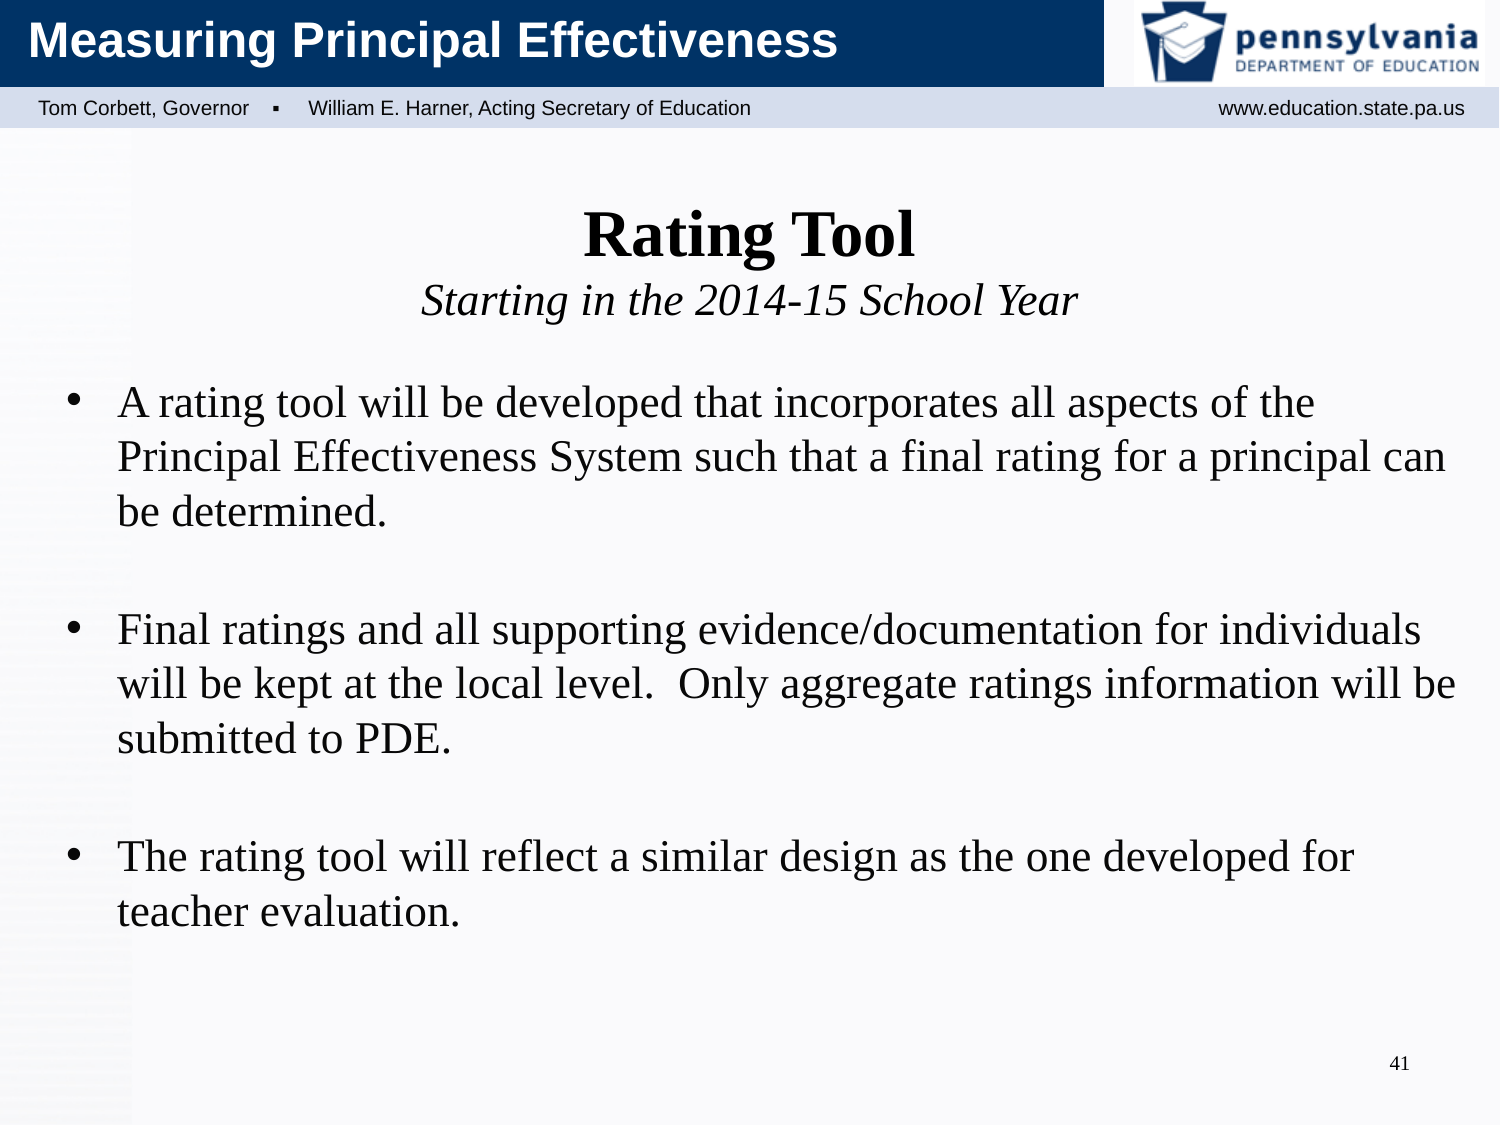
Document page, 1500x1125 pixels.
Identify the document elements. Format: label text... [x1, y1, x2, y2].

picture [0, 0, 1500, 1125]
list A rating tool will be developed that incorporates all aspects of the Principal Effectiveness System such that a final rating for a principal can be determined. Final ratings and all supporting evidence/documentation for individuals will be kept at the local level. Only aggregate ratings information will be submitted to PDE. The rating tool will reflect a similar design as the one developed for teacher evaluation. [50, 364, 1476, 1107]
title Rating Tool Starting in the 2014-15 School Year [75, 157, 1425, 357]
text_box 41 [1374, 1042, 1444, 1103]
